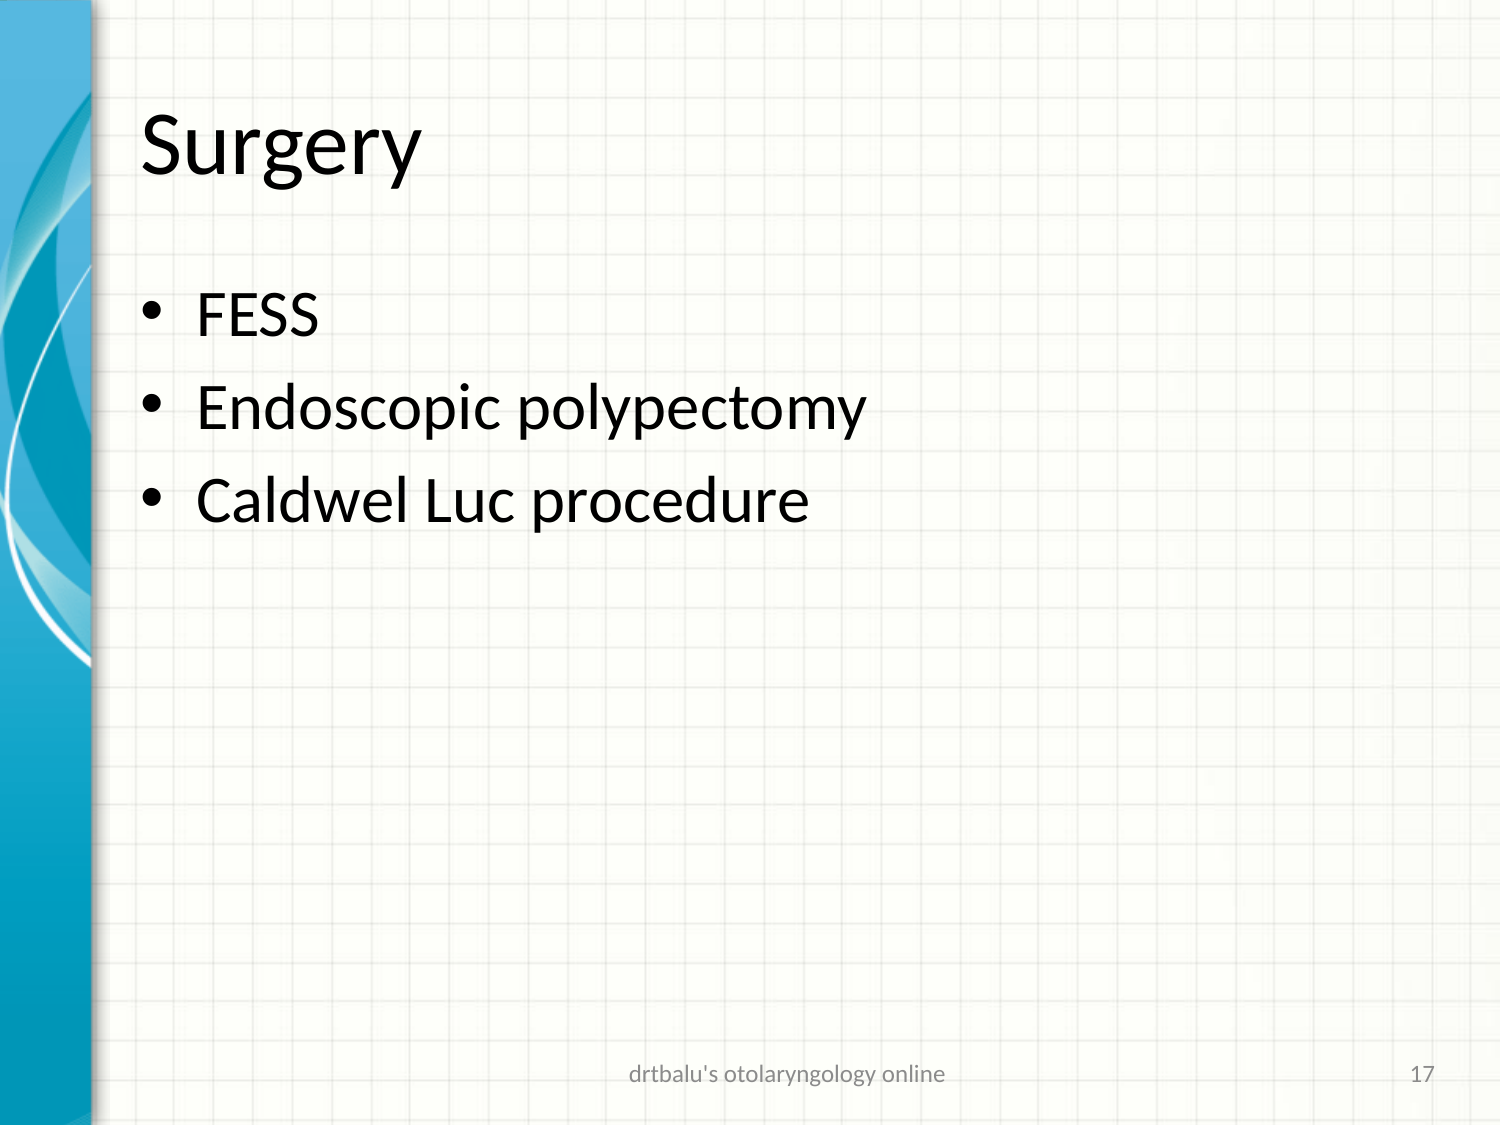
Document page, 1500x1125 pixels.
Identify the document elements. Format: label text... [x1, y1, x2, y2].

title Surgery [125, 44, 1450, 232]
picture [0, 0, 1500, 1125]
footer drtbalu's otolaryngology online [549, 1042, 1025, 1103]
list FESS Endoscopic polypectomy Caldwel Luc procedure [125, 261, 1450, 967]
slide_number 17 [1100, 1042, 1450, 1103]
